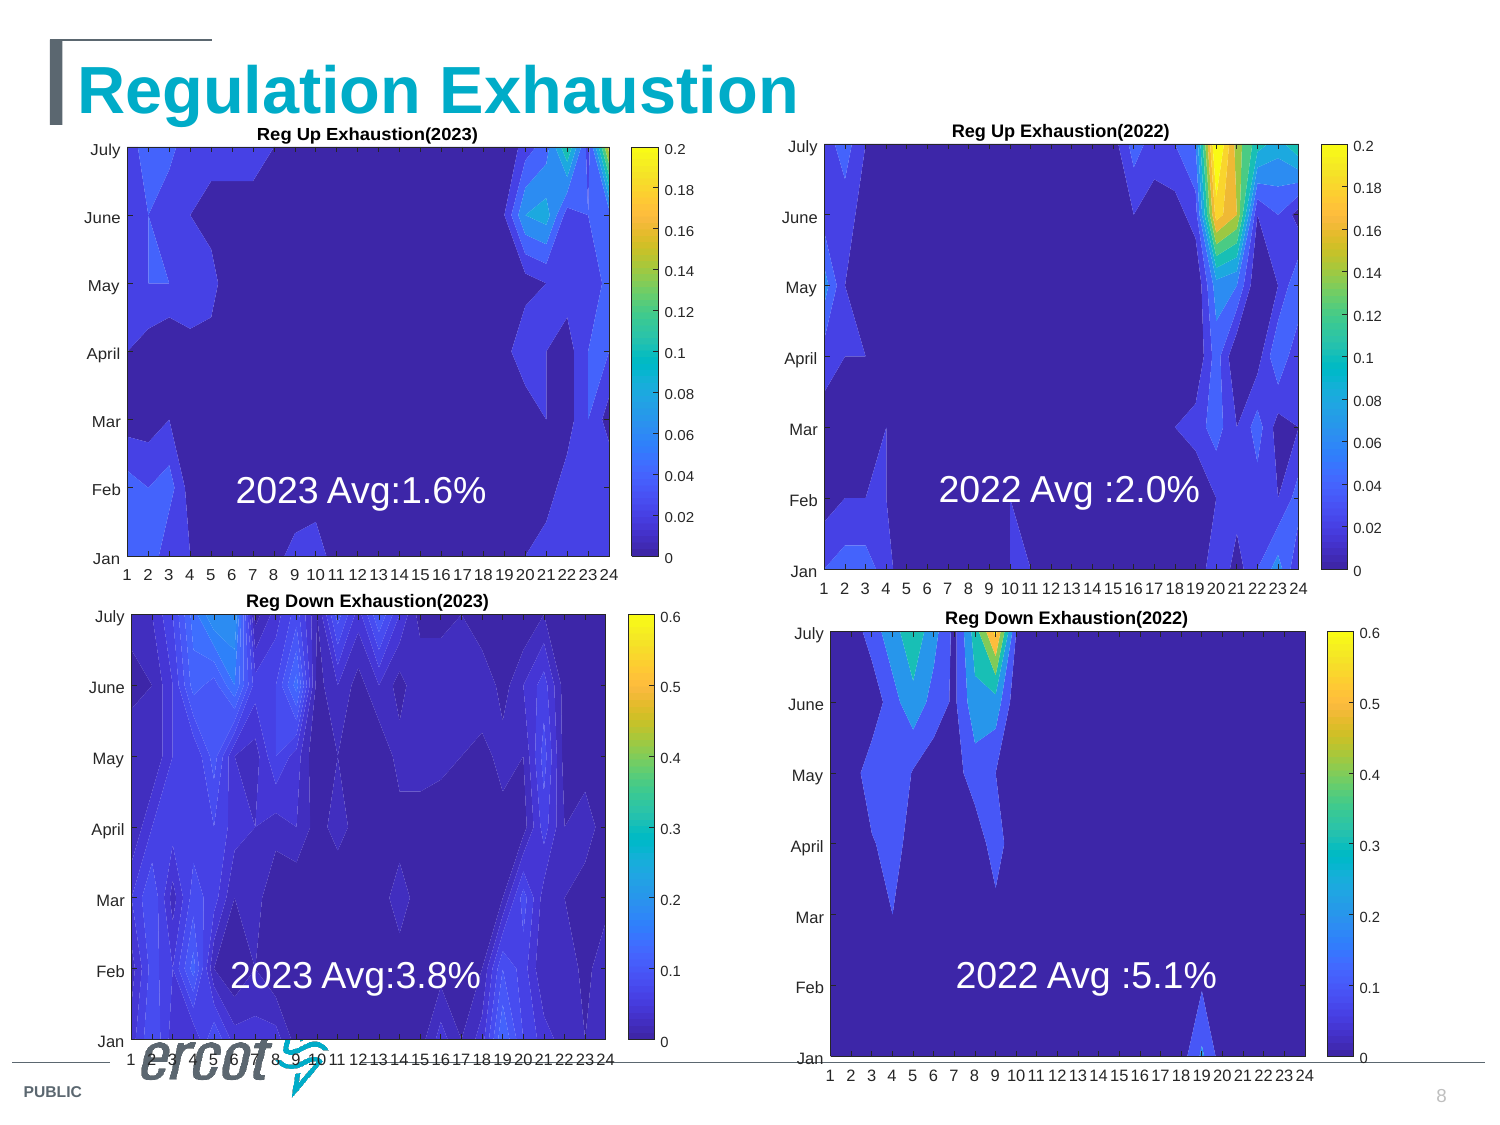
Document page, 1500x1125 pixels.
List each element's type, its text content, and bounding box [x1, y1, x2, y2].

picture [46, 105, 1444, 1113]
title Regulation Exhaustion [62, 39, 1450, 125]
